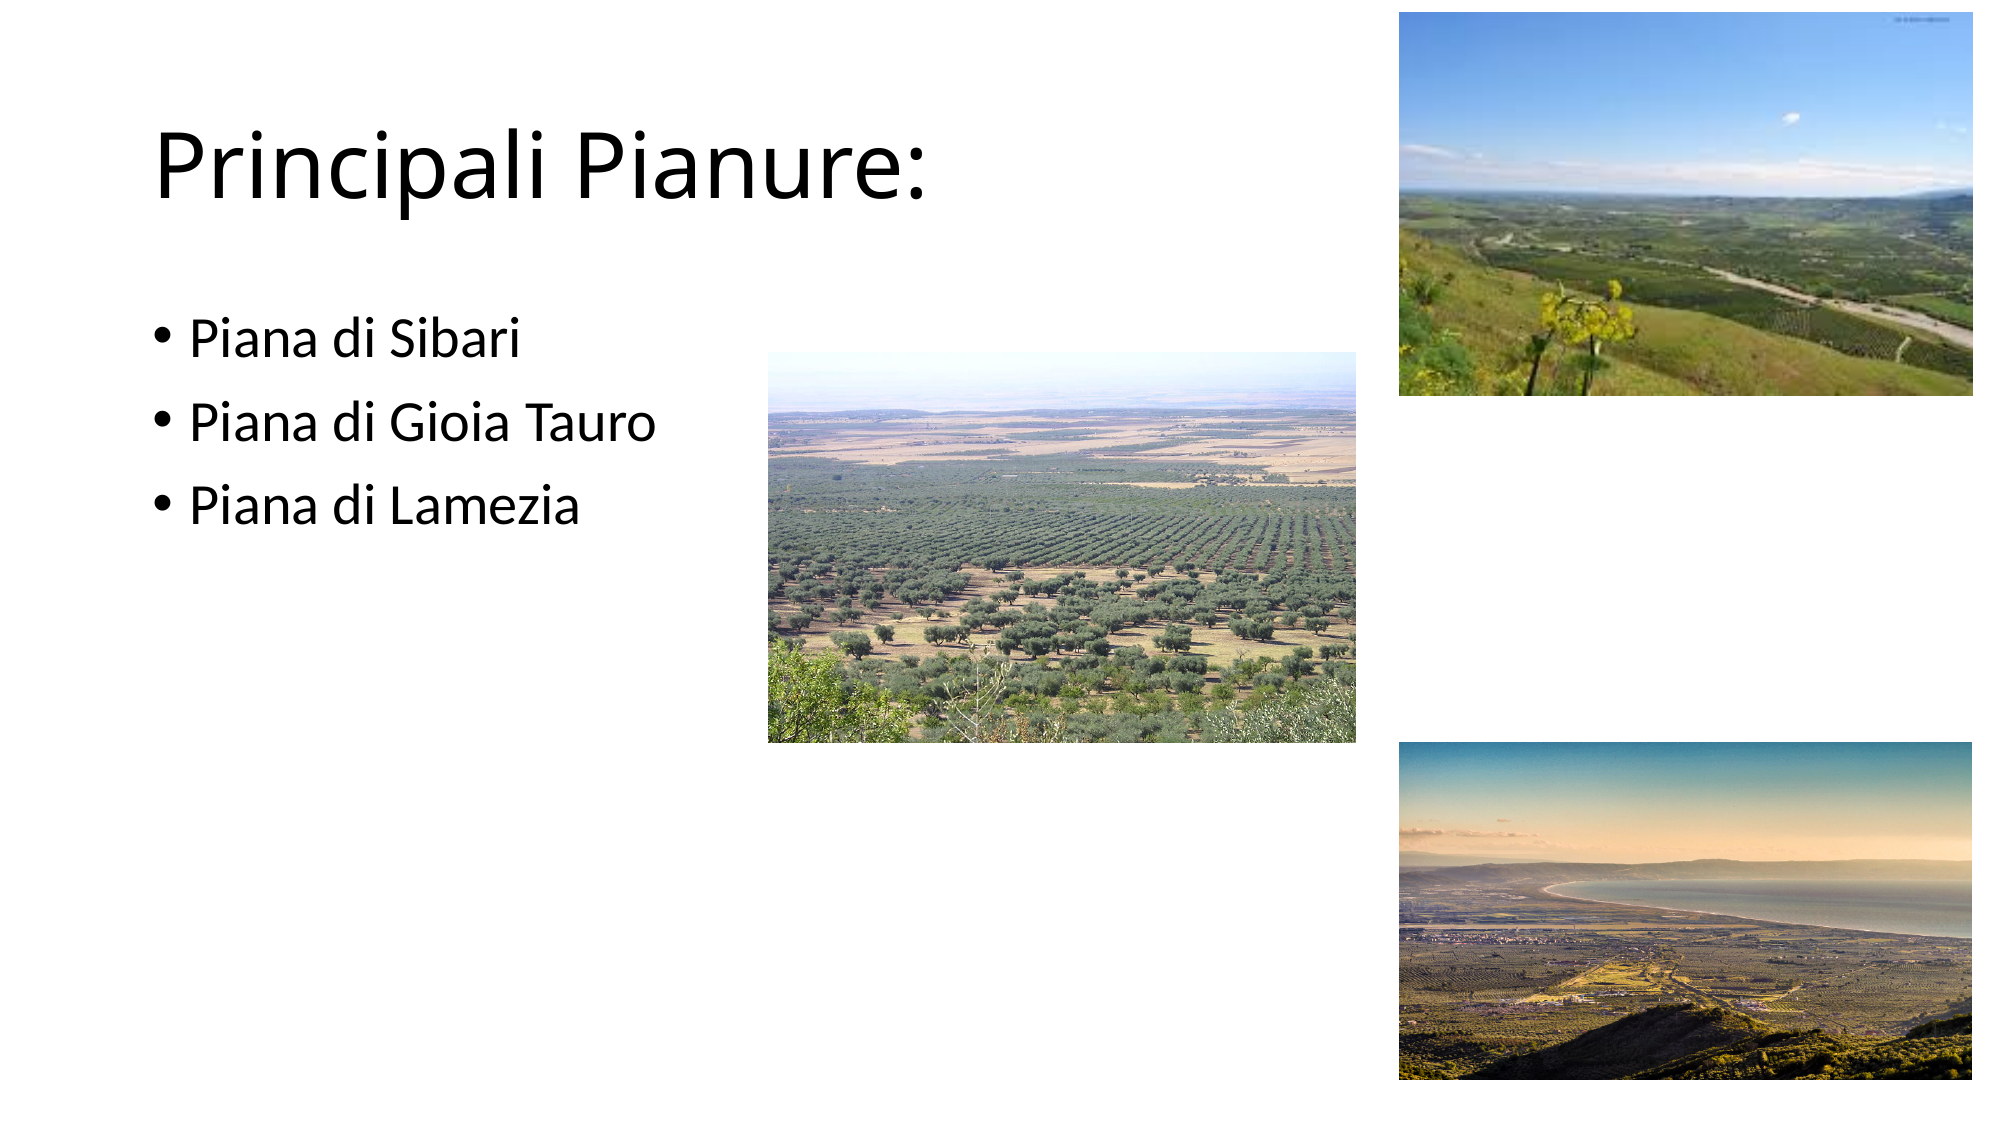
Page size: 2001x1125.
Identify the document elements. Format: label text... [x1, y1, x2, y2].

picture [1399, 742, 1972, 1080]
list Piana di Sibari Piana di Gioia Tauro Piana di Lamezia [137, 299, 1863, 1014]
picture [767, 352, 1356, 743]
title Principali Pianure: [137, 59, 1399, 278]
picture [1399, 12, 1973, 396]
